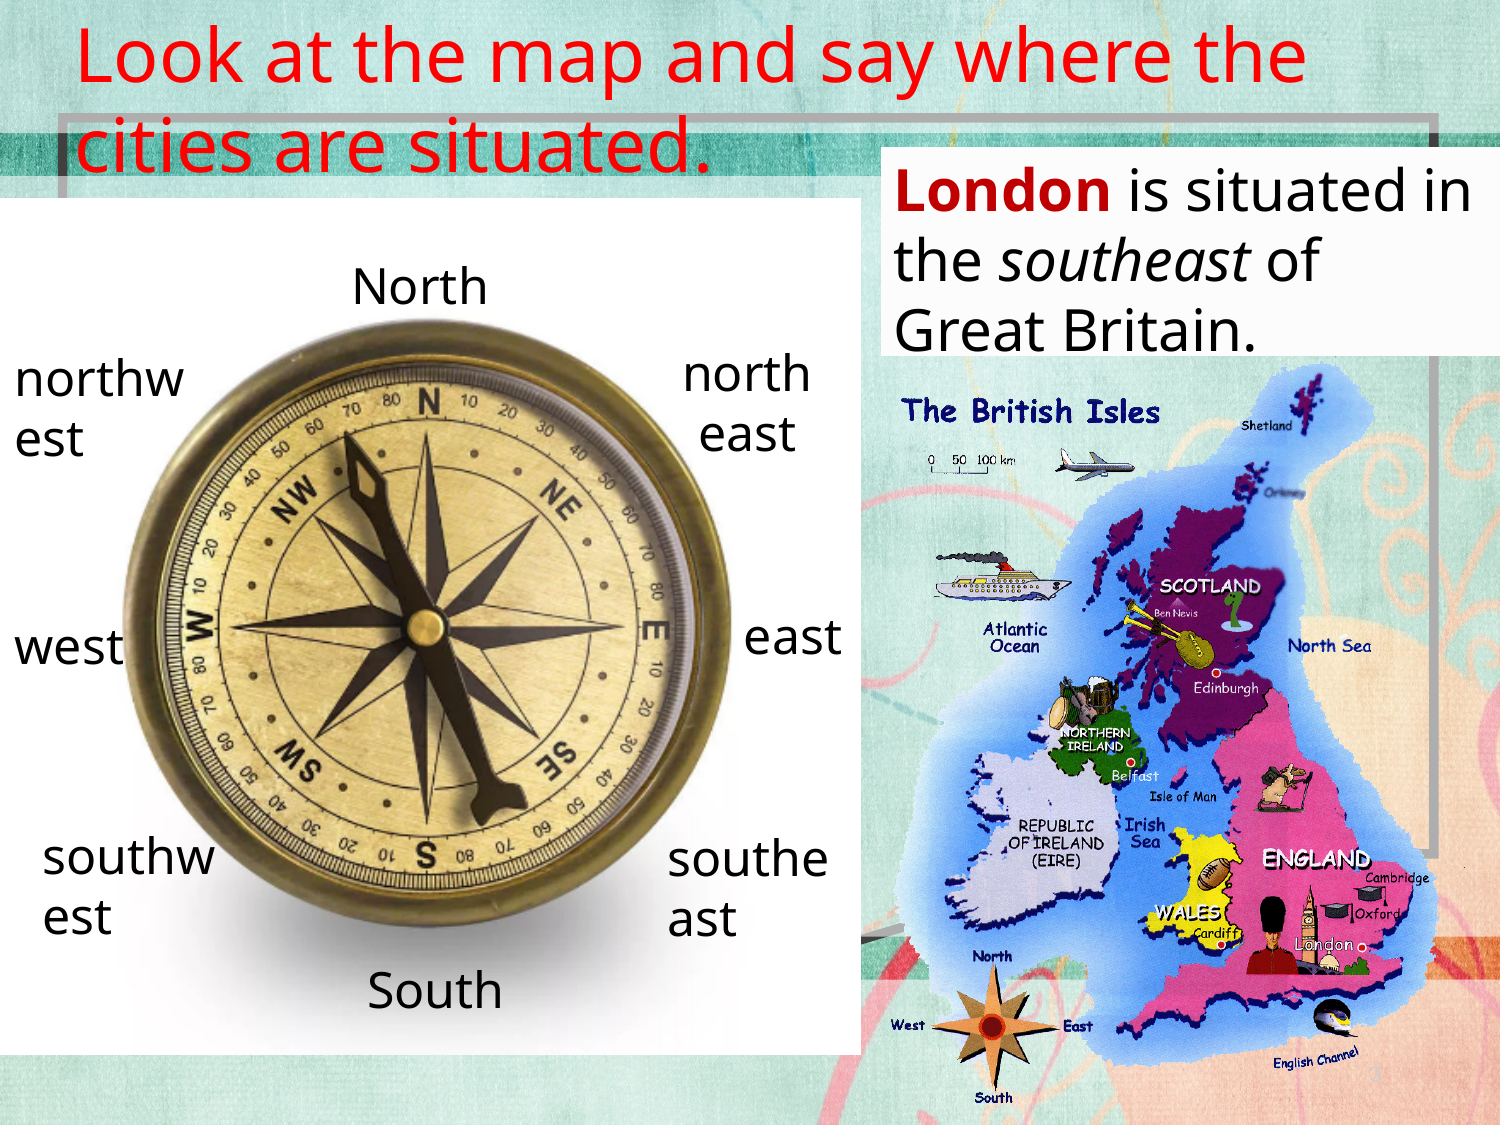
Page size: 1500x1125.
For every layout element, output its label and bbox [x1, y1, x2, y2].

picture [881, 147, 1500, 1125]
text_box [0, 0, 1500, 1125]
picture [0, 198, 861, 1055]
